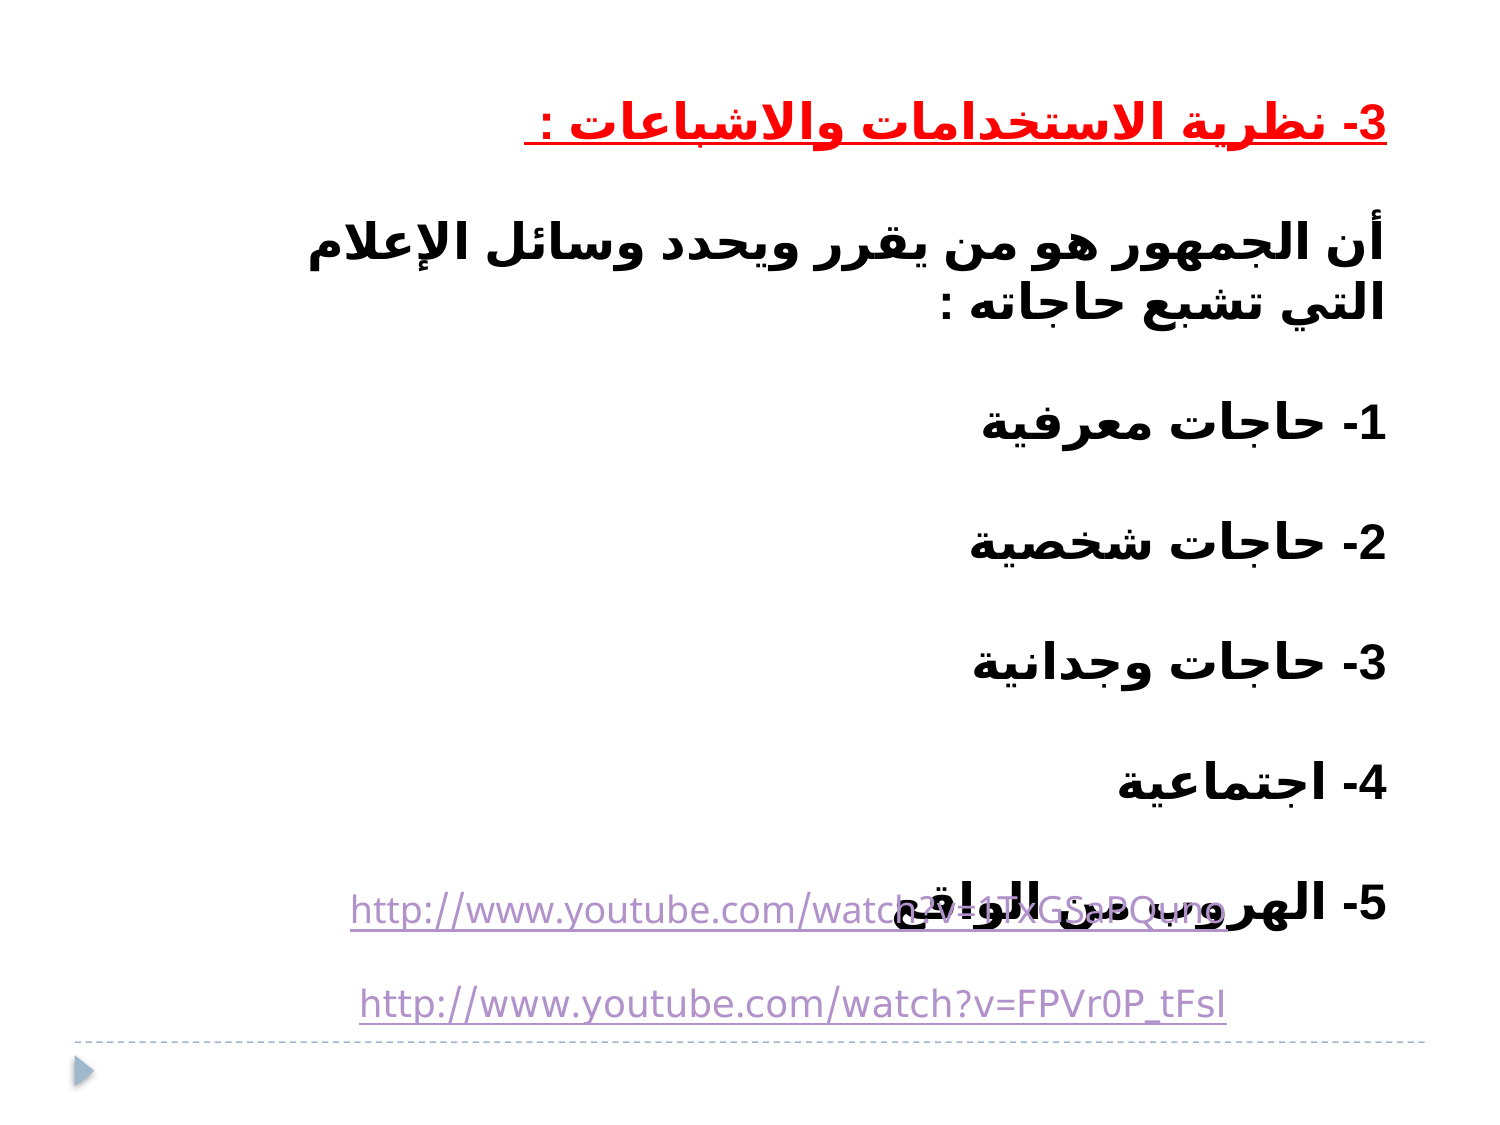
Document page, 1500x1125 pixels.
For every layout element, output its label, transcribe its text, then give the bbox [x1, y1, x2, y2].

text_box http://www.youtube.com/watch?v=1TxGSaPQuno http://www.youtube.com/watch?v=FPVr0P_tFsI [187, 878, 1243, 1037]
text_box 3- نظرية الاستخدامات والاشباعات : أن الجمهور هو من يقرر ويحدد وسائل الإعلام التي تشبع حاجاته : 1- حاجات معرفية 2- حاجات شخصية 3- حاجات وجدانية 4- اجتماعية 5- الهروب من الواقع [269, 81, 1402, 1057]
